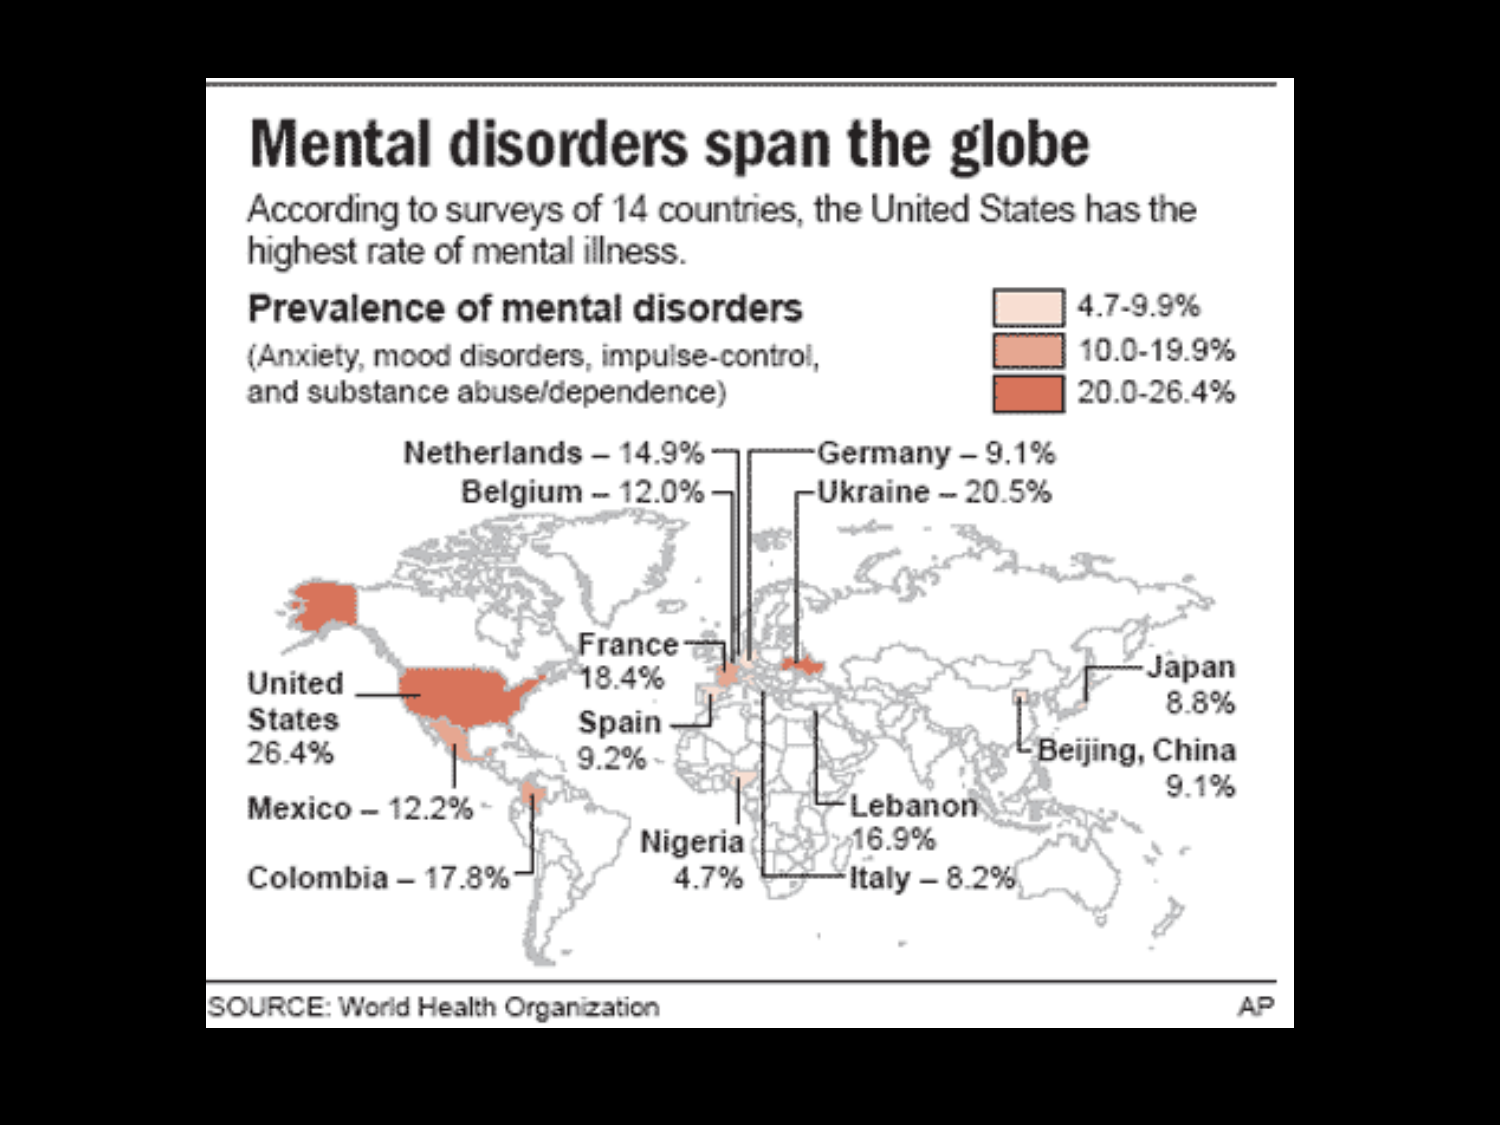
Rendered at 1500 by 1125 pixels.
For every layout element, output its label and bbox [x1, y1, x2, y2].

picture [206, 77, 1294, 1029]
